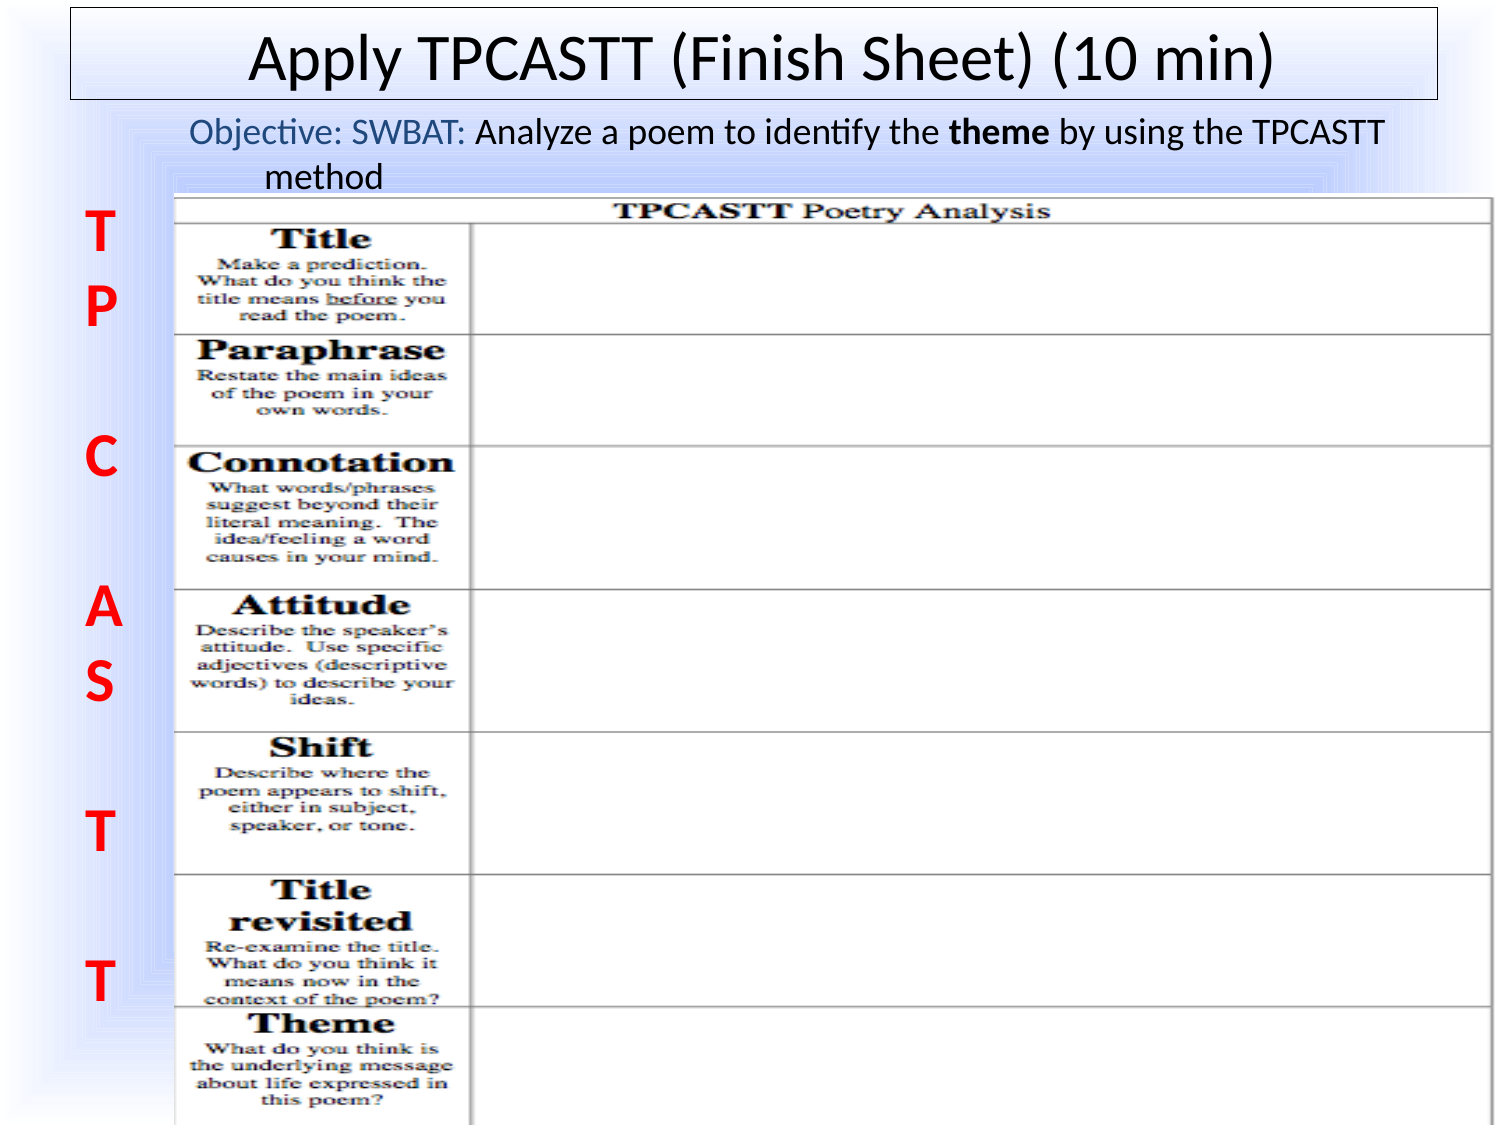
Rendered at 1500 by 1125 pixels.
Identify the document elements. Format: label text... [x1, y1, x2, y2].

picture [174, 193, 1500, 1125]
title Apply TPCASTT (Finish Sheet) (10 min) [70, 7, 1438, 100]
text_box T P C A S T T [70, 205, 134, 1022]
text_box Objective: SWBAT: Analyze a poem to identify the theme by using the TPCASTT method [70, 99, 1413, 205]
